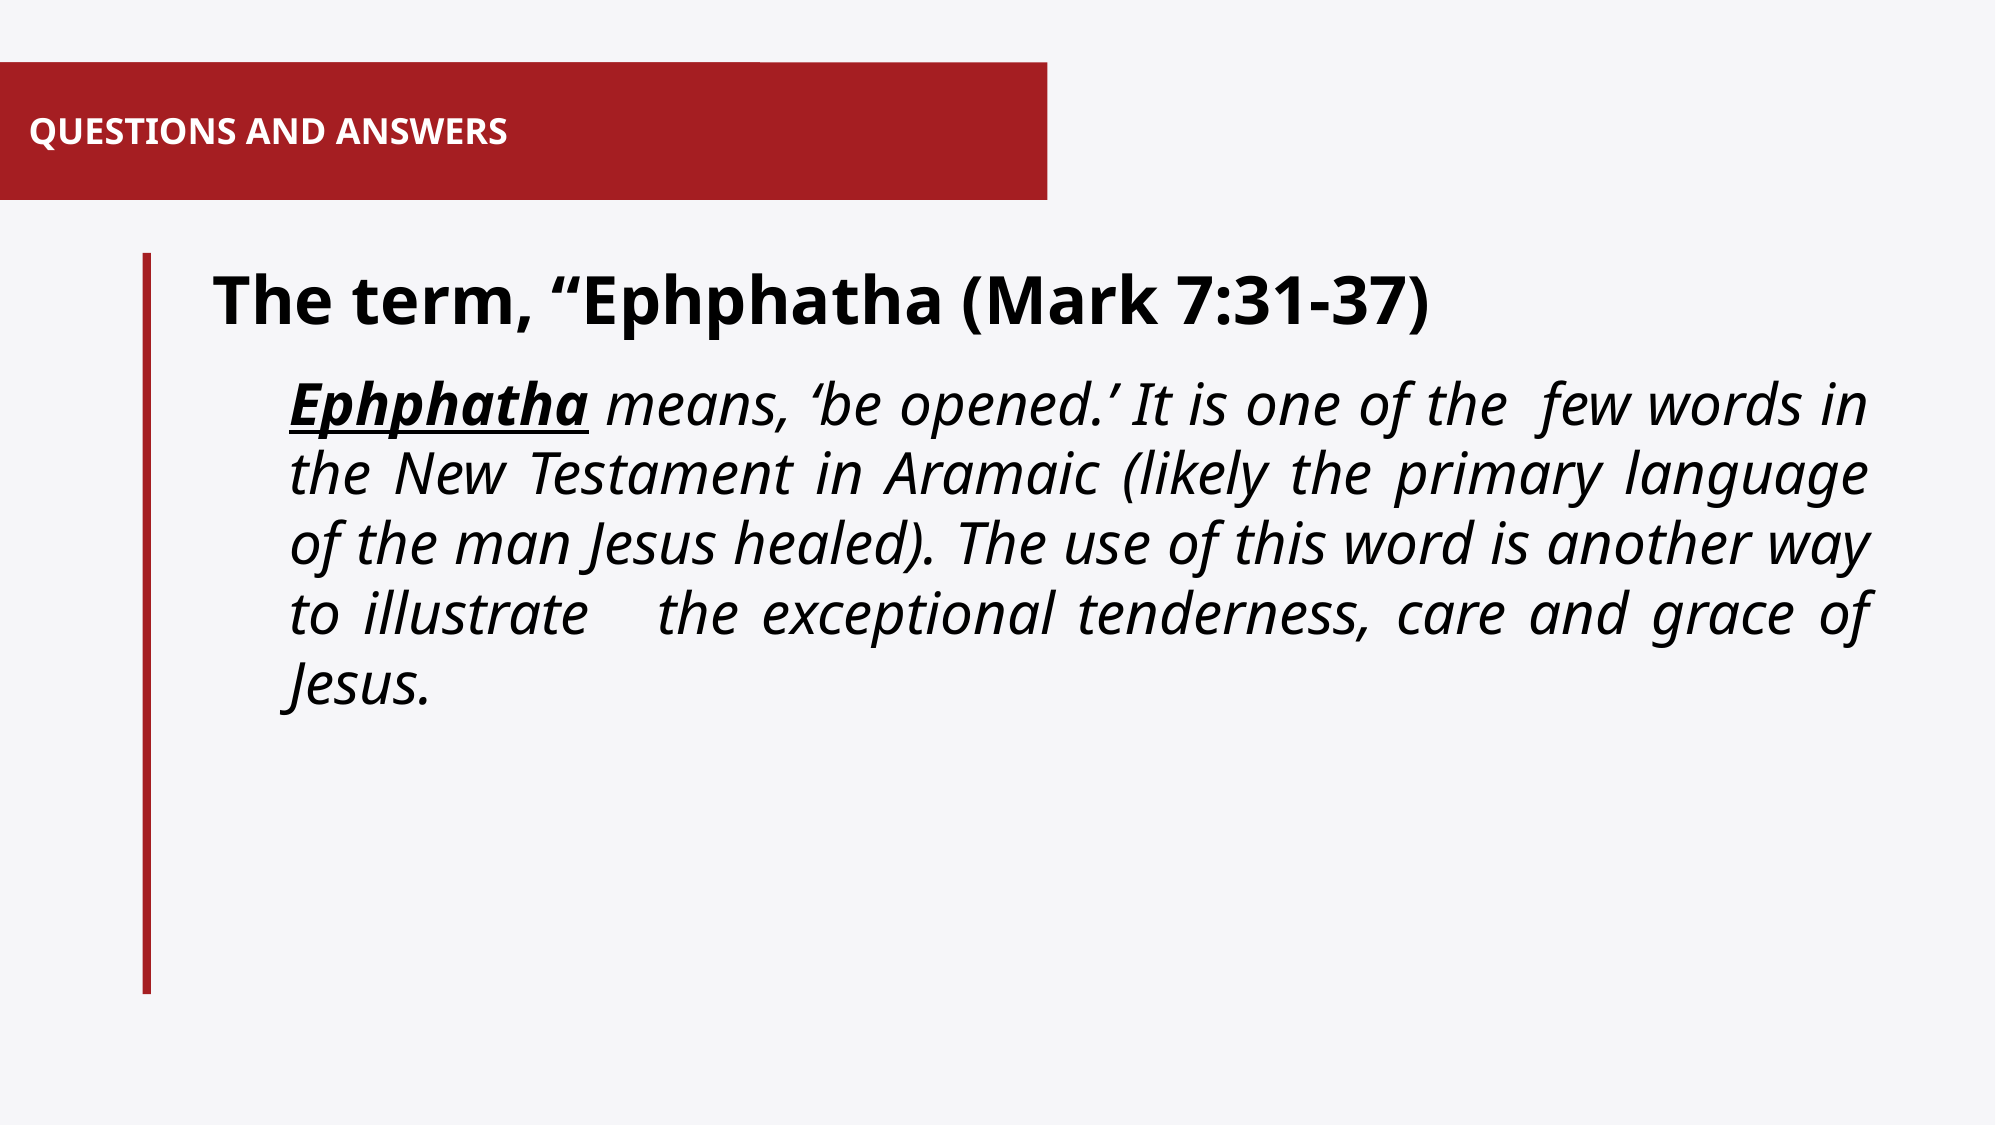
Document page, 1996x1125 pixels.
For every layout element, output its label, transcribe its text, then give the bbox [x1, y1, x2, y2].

subtitle The term, “Ephphatha (Mark 7:31-37) Ephphatha means, ‘be opened.’ It is one of the few words in the New Testament in Aramaic (likely the primary language of the man Jesus healed). The use of this word is another way to illustrate the exceptional tenderness, care and grace of Jesus. [197, 249, 1885, 1125]
title QUESTIONS AND ANSWERS [0, 62, 1048, 200]
